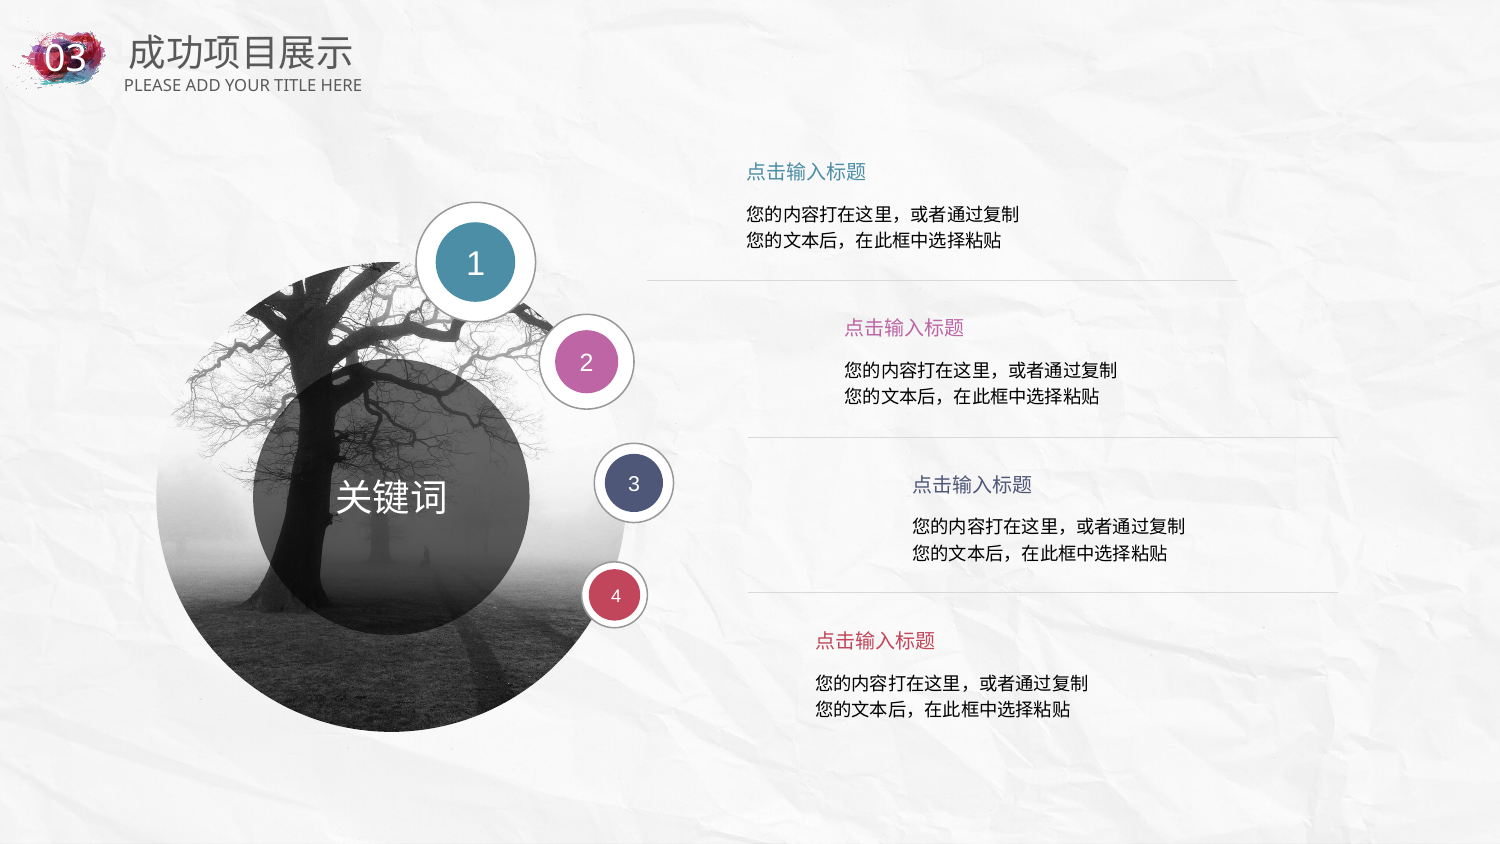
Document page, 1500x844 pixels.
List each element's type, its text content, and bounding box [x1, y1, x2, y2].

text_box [539, 314, 635, 410]
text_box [731, 151, 1050, 271]
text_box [800, 620, 1118, 741]
text_box 关键词 [251, 356, 532, 638]
text_box 成功项目展示 [128, 20, 479, 83]
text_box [581, 561, 648, 628]
text_box PLEASE ADD YOUR TITLE HERE [123, 67, 383, 102]
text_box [594, 443, 674, 523]
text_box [829, 307, 1148, 428]
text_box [897, 463, 1216, 584]
picture [0, 13, 110, 100]
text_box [415, 202, 536, 322]
text_box [154, 259, 626, 734]
